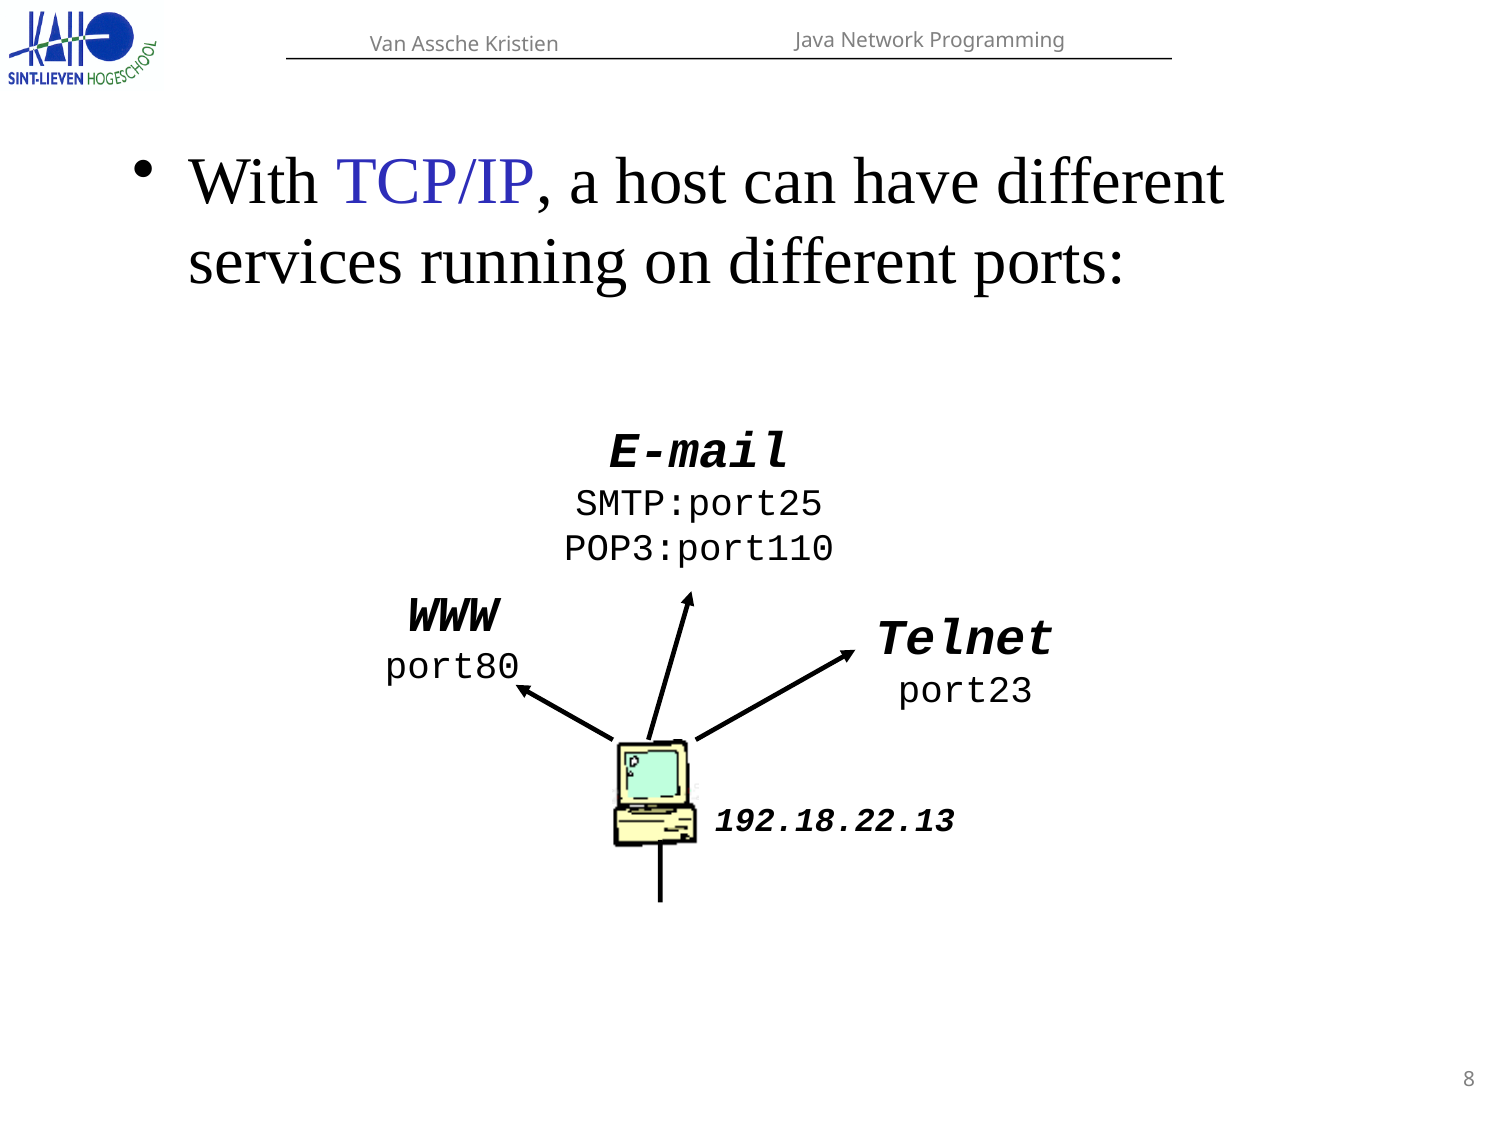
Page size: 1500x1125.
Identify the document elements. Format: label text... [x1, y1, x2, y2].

list With TCP/IP, a host can have different services running on different ports: [116, 128, 1393, 329]
picture [0, 0, 164, 91]
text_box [269, 409, 1149, 903]
